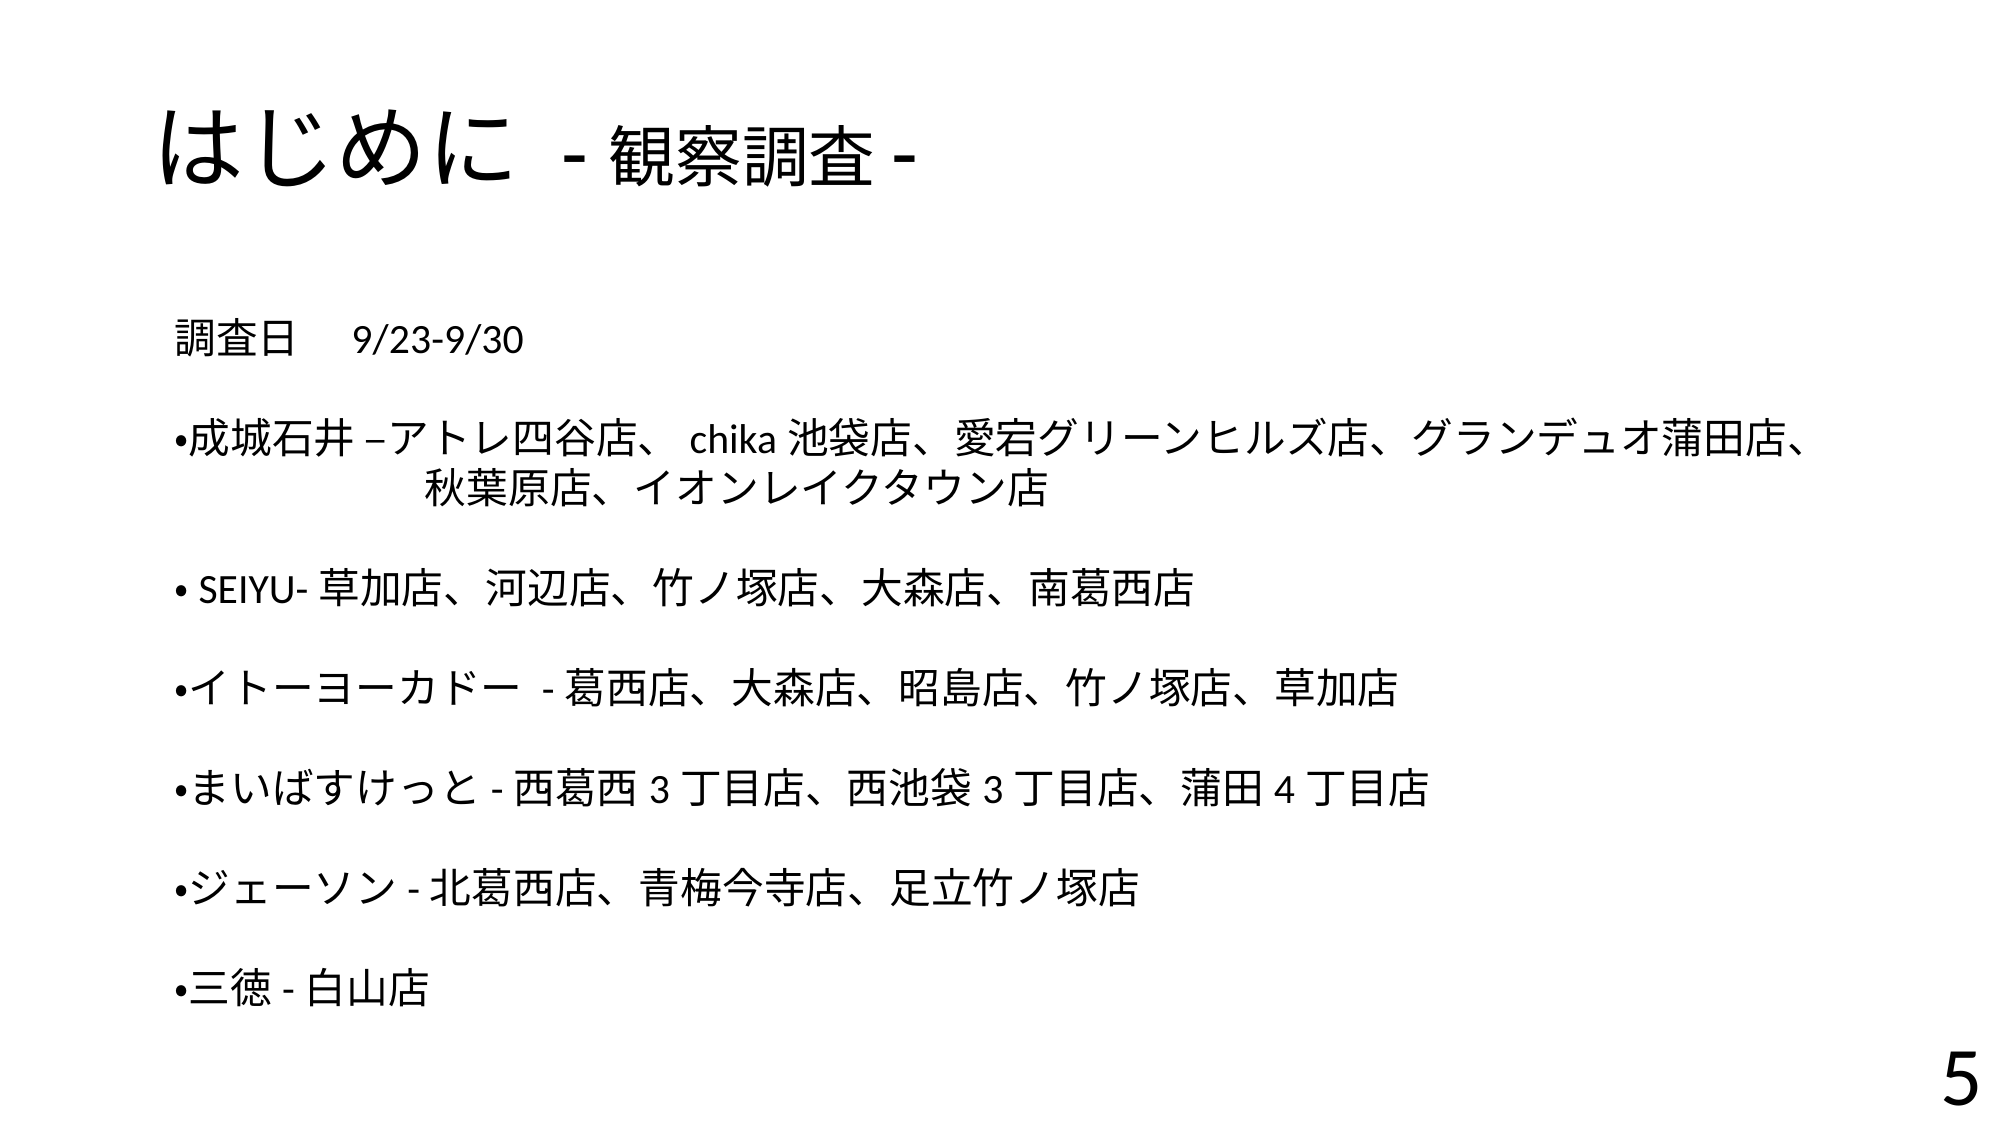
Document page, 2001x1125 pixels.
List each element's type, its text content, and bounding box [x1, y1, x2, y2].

text_box はじめに -観察調査- [137, 42, 1863, 261]
text_box 調査日 9/23-9/30 ・成城石井 –アトレ四谷店、chika池袋店、愛宕グリーンヒルズ店、グランデュオ蒲田店、 秋葉原店、イオンレイクタウン店 ・SEIYU-草加店、河辺店、竹ノ塚店、大森店、南葛西店 ・イトーヨーカドー -葛西店、大森店、昭島店、竹ノ塚店、草加店 ・まいばすけっと-西葛西3丁目店、西池袋3丁目店、蒲田4丁目店 ・ジェーソン-北葛西店、青梅今寺店、足立竹ノ塚店 ・三徳-白山店 [159, 261, 1841, 1020]
slide_number 5 [1547, 1042, 1998, 1102]
